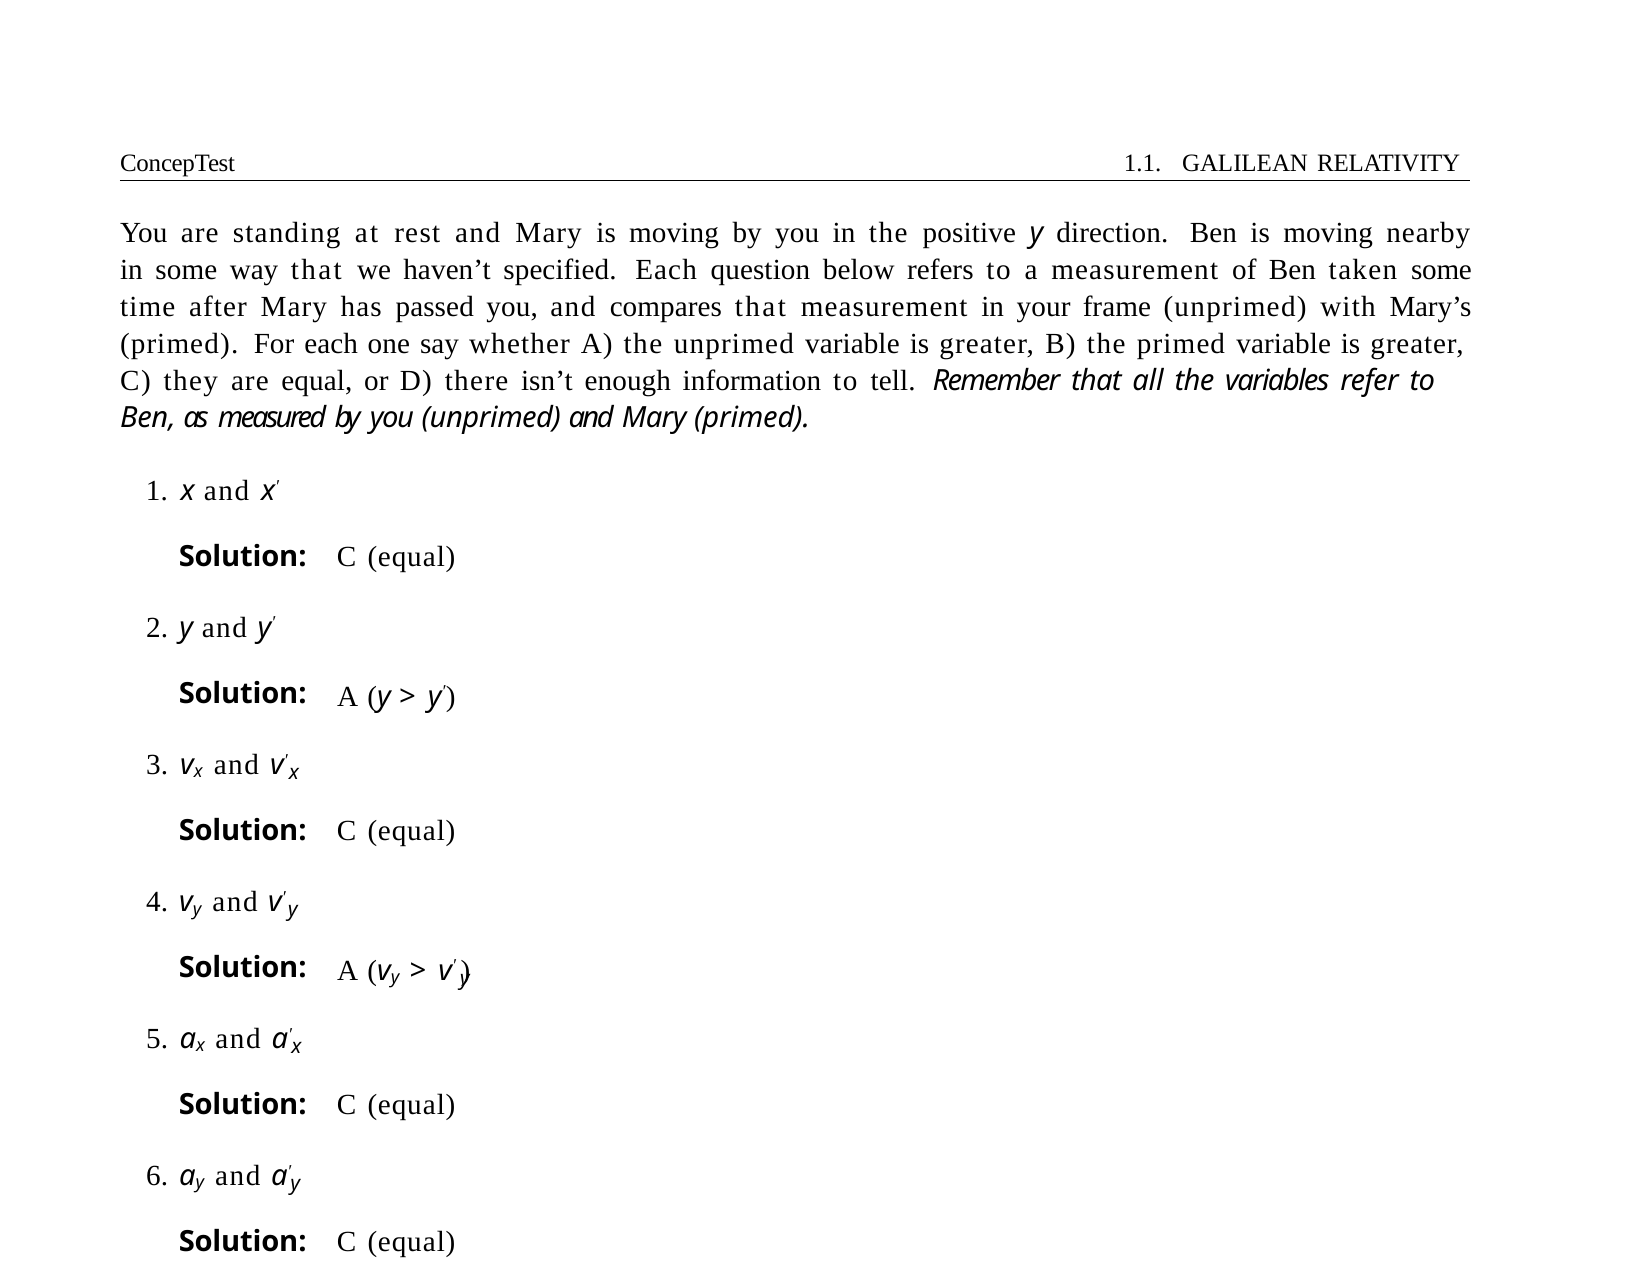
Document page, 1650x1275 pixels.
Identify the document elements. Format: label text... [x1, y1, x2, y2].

text_box 4. vy and v′ [139, 877, 302, 919]
text_box Solution: [176, 671, 312, 710]
text_box ConcepTest 1.1. GALILEAN RELATIVITY You are standing at rest and Mary is moving by you in the positive y direction. Ben is moving nearby in some way that we haven’t specified. Each question below refers to a measurement of Ben taken some time after Mary has passed you, and compares that measurement in your frame (unprimed) with Mary’s (primed). For each one say whether A) the unprimed variable is greater, B) the primed variable is greater, C) they are equal, or D) there isn’t enough information to tell. Remember that all the variables refer to Ben, as measured by you (unprimed) and Mary (primed). 1. x and x′ [115, 144, 1475, 507]
text_box x [286, 756, 303, 784]
text_box 6. ay and a′ [139, 1151, 303, 1193]
text_box C (equal) [334, 1082, 461, 1121]
text_box A (y > y′) [330, 671, 475, 713]
text_box C (equal) [334, 808, 461, 847]
text_box A (vy > v′ ) [330, 945, 490, 987]
text_box x [289, 1030, 306, 1058]
text_box 3. vx and v′ [139, 740, 302, 782]
text_box Solution: [176, 808, 312, 847]
text_box C (equal) [334, 534, 461, 573]
text_box Solution: [176, 1219, 312, 1258]
text_box C (equal) [334, 1219, 461, 1258]
text_box 2. y and y′ [139, 603, 291, 644]
text_box Solution: [176, 945, 312, 984]
text_box 5. ax and a′ [139, 1014, 304, 1056]
text_box y [288, 1167, 303, 1195]
text_box Solution: [176, 1082, 312, 1121]
text_box y [285, 893, 301, 921]
text_box Solution: [176, 534, 312, 573]
